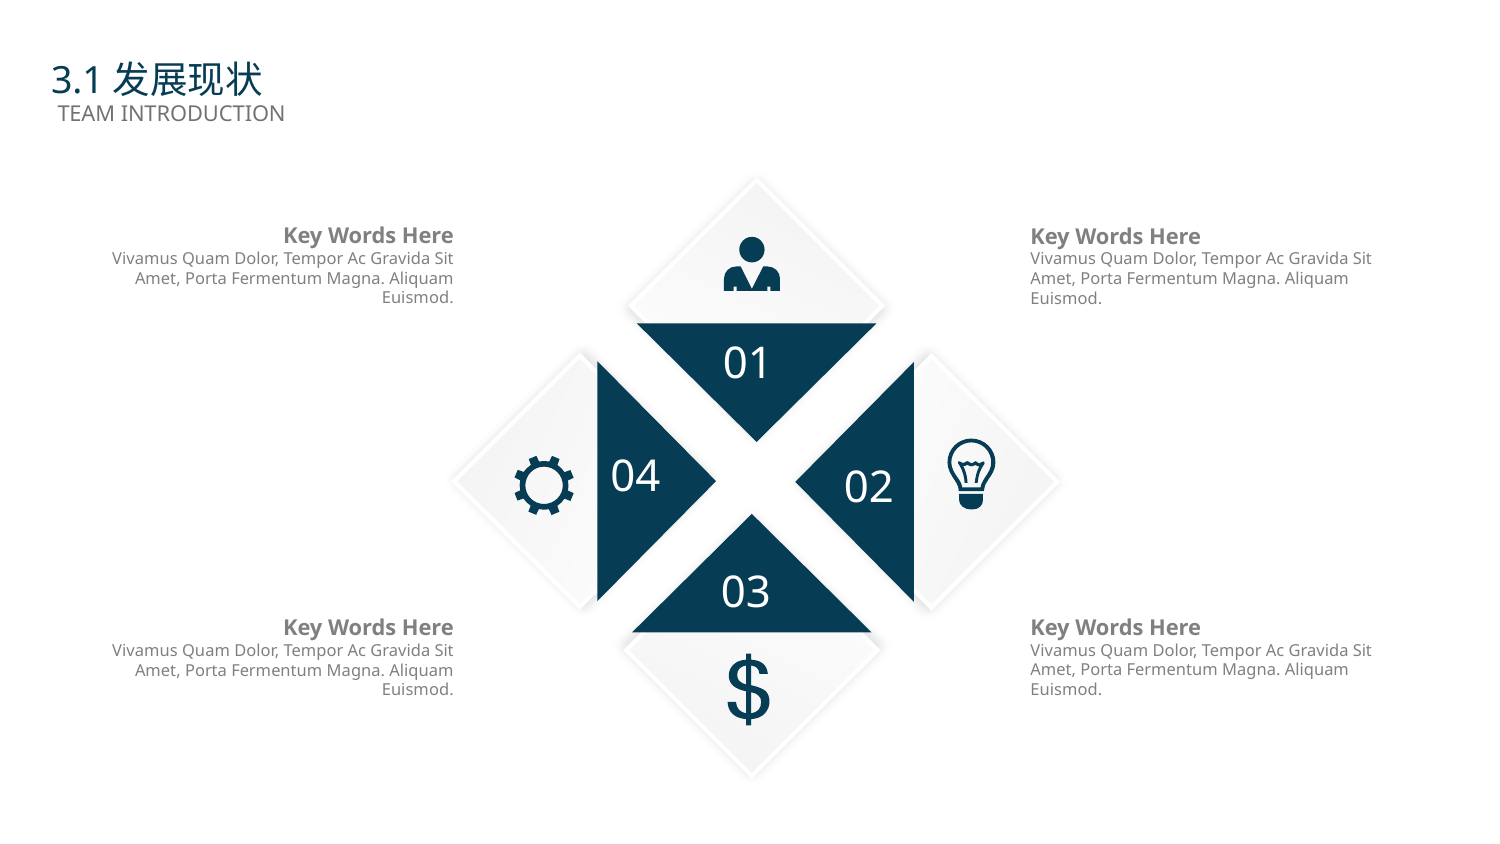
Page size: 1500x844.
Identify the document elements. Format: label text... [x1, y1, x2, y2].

text_box 03 [705, 556, 786, 624]
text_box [57, 44, 302, 134]
text_box [629, 512, 875, 634]
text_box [947, 438, 996, 510]
text_box 02 [828, 451, 909, 519]
text_box Key Words Here Vivamus Quam Dolor, Tempor Ac Gravida Sit Amet, Porta Fermentum Magna. Aliquam Euismod. [1015, 188, 1388, 316]
text_box Key Words Here Vivamus Quam Dolor, Tempor Ac Gravida Sit Amet, Porta Fermentum Magna. Aliquam Euismod. [84, 579, 469, 707]
text_box Key Words Here Vivamus Quam Dolor, Tempor Ac Gravida Sit Amet, Porta Fermentum Magna. Aliquam Euismod. [84, 188, 469, 315]
text_box [793, 359, 915, 605]
text_box [629, 178, 884, 322]
text_box [726, 652, 771, 727]
text_box [596, 358, 718, 604]
text_box 01 [707, 327, 789, 395]
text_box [723, 236, 781, 291]
text_box 04 [595, 440, 676, 508]
text_box [634, 322, 880, 444]
text_box [452, 353, 596, 609]
text_box [624, 634, 880, 778]
text_box [513, 454, 575, 517]
text_box [915, 354, 1059, 610]
text_box Key Words Here Vivamus Quam Dolor, Tempor Ac Gravida Sit Amet, Porta Fermentum Magna. Aliquam Euismod. [1015, 579, 1388, 707]
